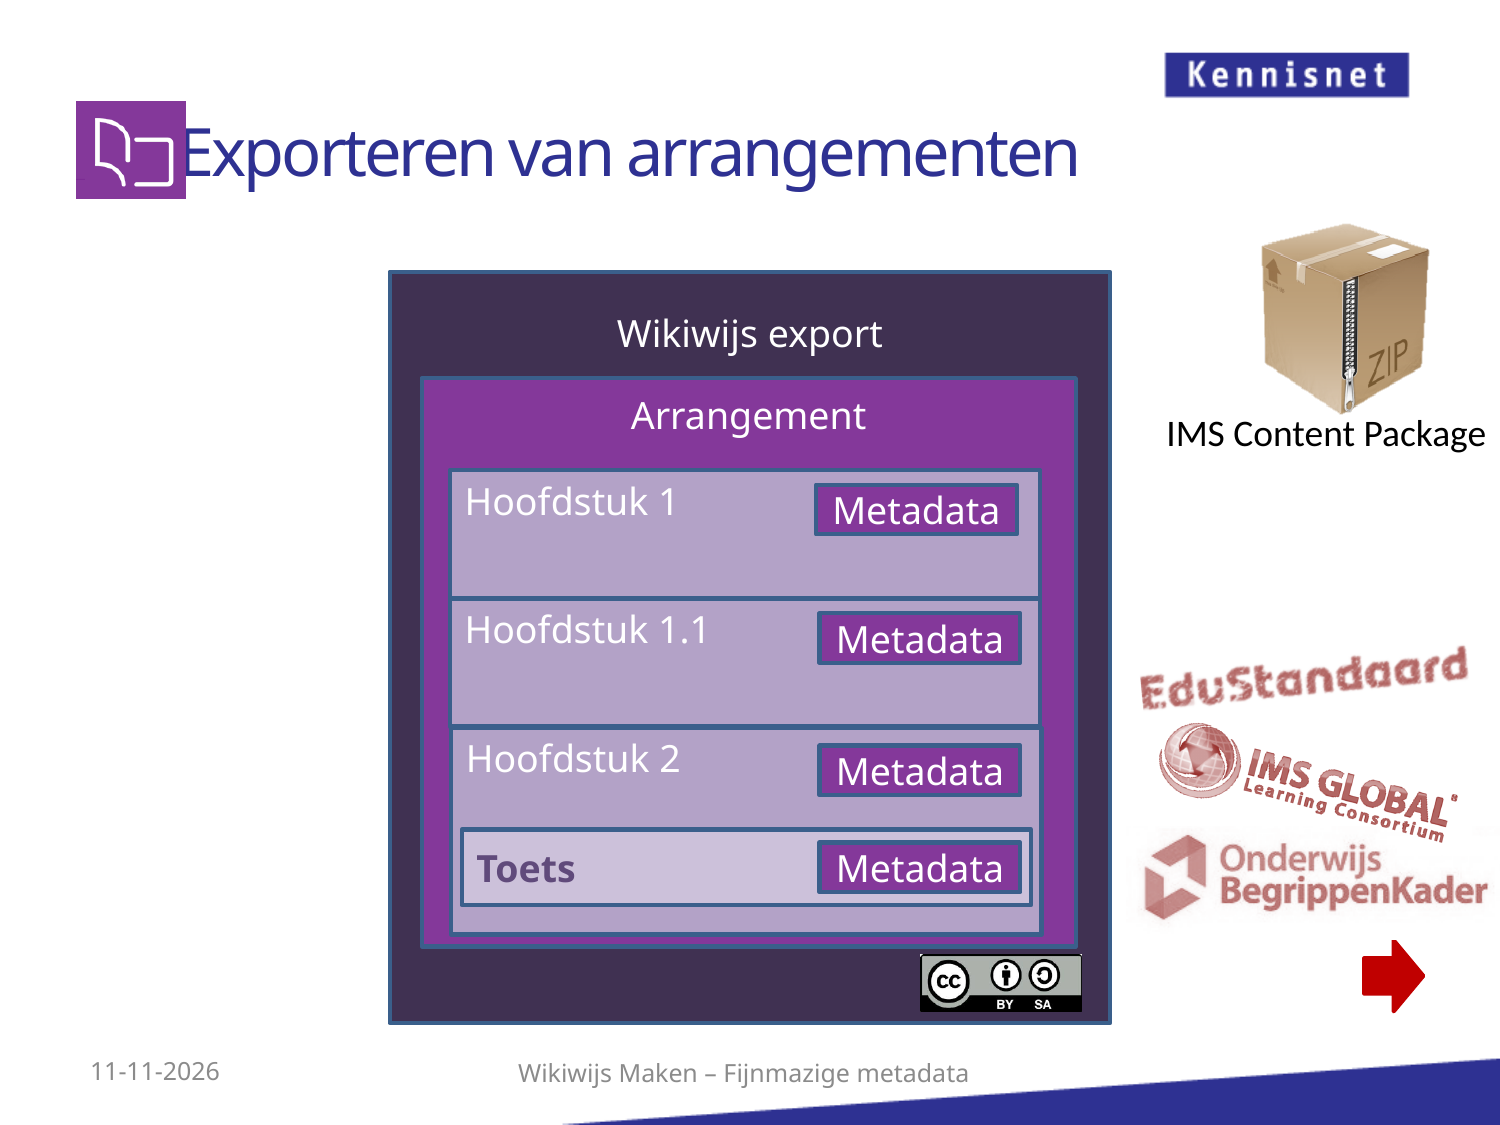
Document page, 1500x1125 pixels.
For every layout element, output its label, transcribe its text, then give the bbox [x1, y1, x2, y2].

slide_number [75, 1042, 278, 1103]
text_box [421, 377, 1082, 1012]
picture [76, 101, 186, 200]
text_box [1075, 208, 1500, 463]
picture [0, 0, 1500, 1125]
text_box [1362, 948, 1425, 1014]
text_box Wikiwijs export [388, 270, 1112, 1025]
title Exporteren van arrangementen [74, 55, 1426, 244]
footer Wikiwijs Maken – Fijnmazige metadata [312, 1042, 1176, 1103]
